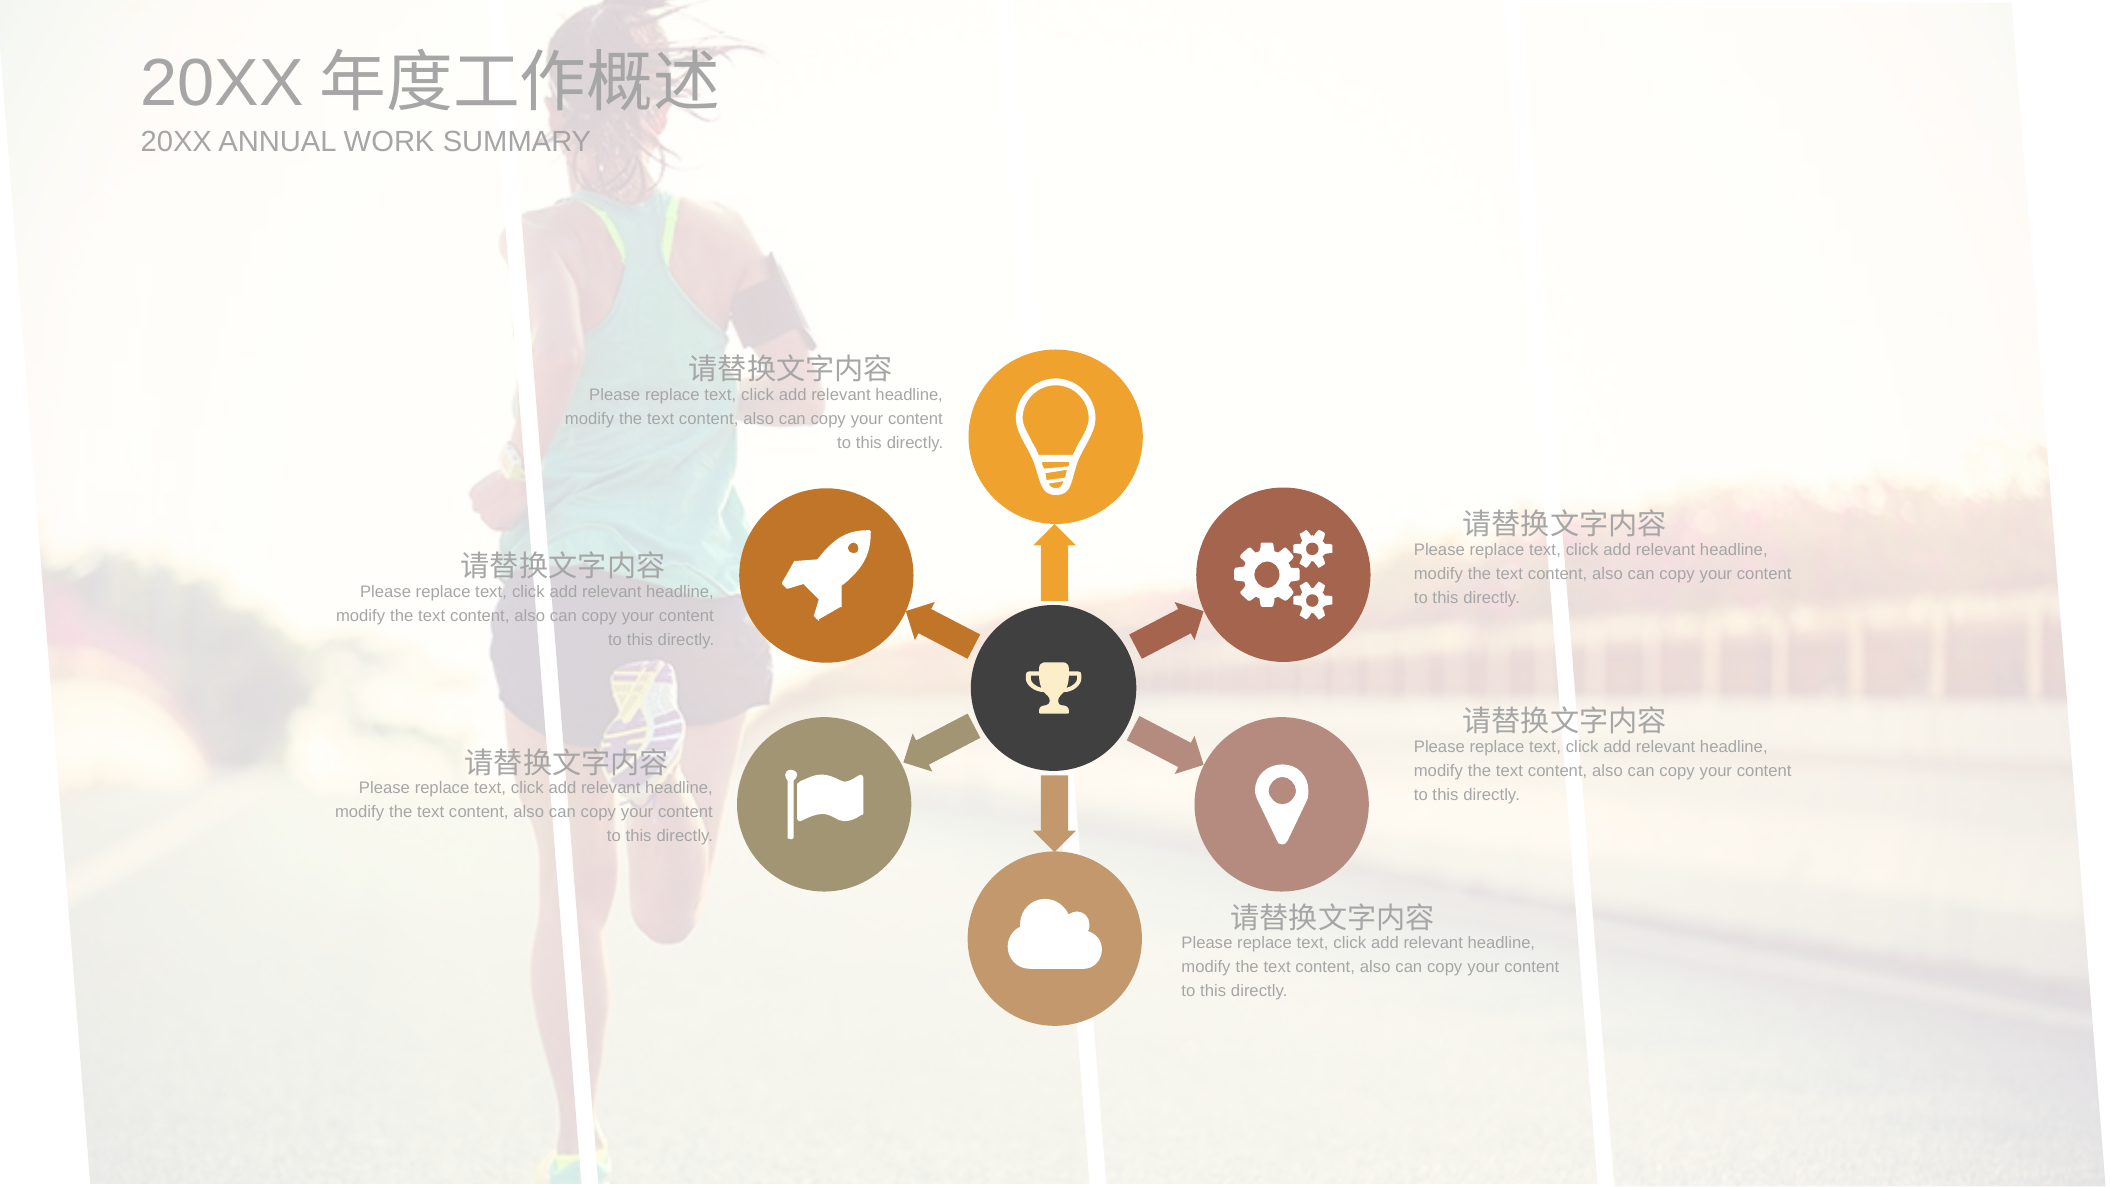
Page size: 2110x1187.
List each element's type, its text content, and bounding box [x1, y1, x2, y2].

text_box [552, 343, 944, 453]
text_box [970, 604, 1137, 771]
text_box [739, 488, 914, 663]
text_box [967, 851, 1142, 1026]
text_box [1196, 487, 1371, 662]
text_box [323, 540, 716, 650]
text_box 20XX年度工作概述 [140, 38, 789, 119]
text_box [1413, 695, 1807, 803]
text_box [1137, 602, 1196, 659]
text_box [1033, 524, 1077, 601]
text_box [1033, 775, 1077, 851]
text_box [1413, 498, 1807, 608]
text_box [322, 737, 720, 846]
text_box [736, 717, 912, 892]
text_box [1181, 891, 1574, 999]
text_box [914, 602, 970, 659]
text_box [912, 713, 970, 772]
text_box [968, 349, 1143, 524]
text_box [1137, 715, 1194, 775]
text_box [1194, 717, 1369, 891]
text_box 20XX ANNUAL WORK SUMMARY [140, 122, 602, 158]
